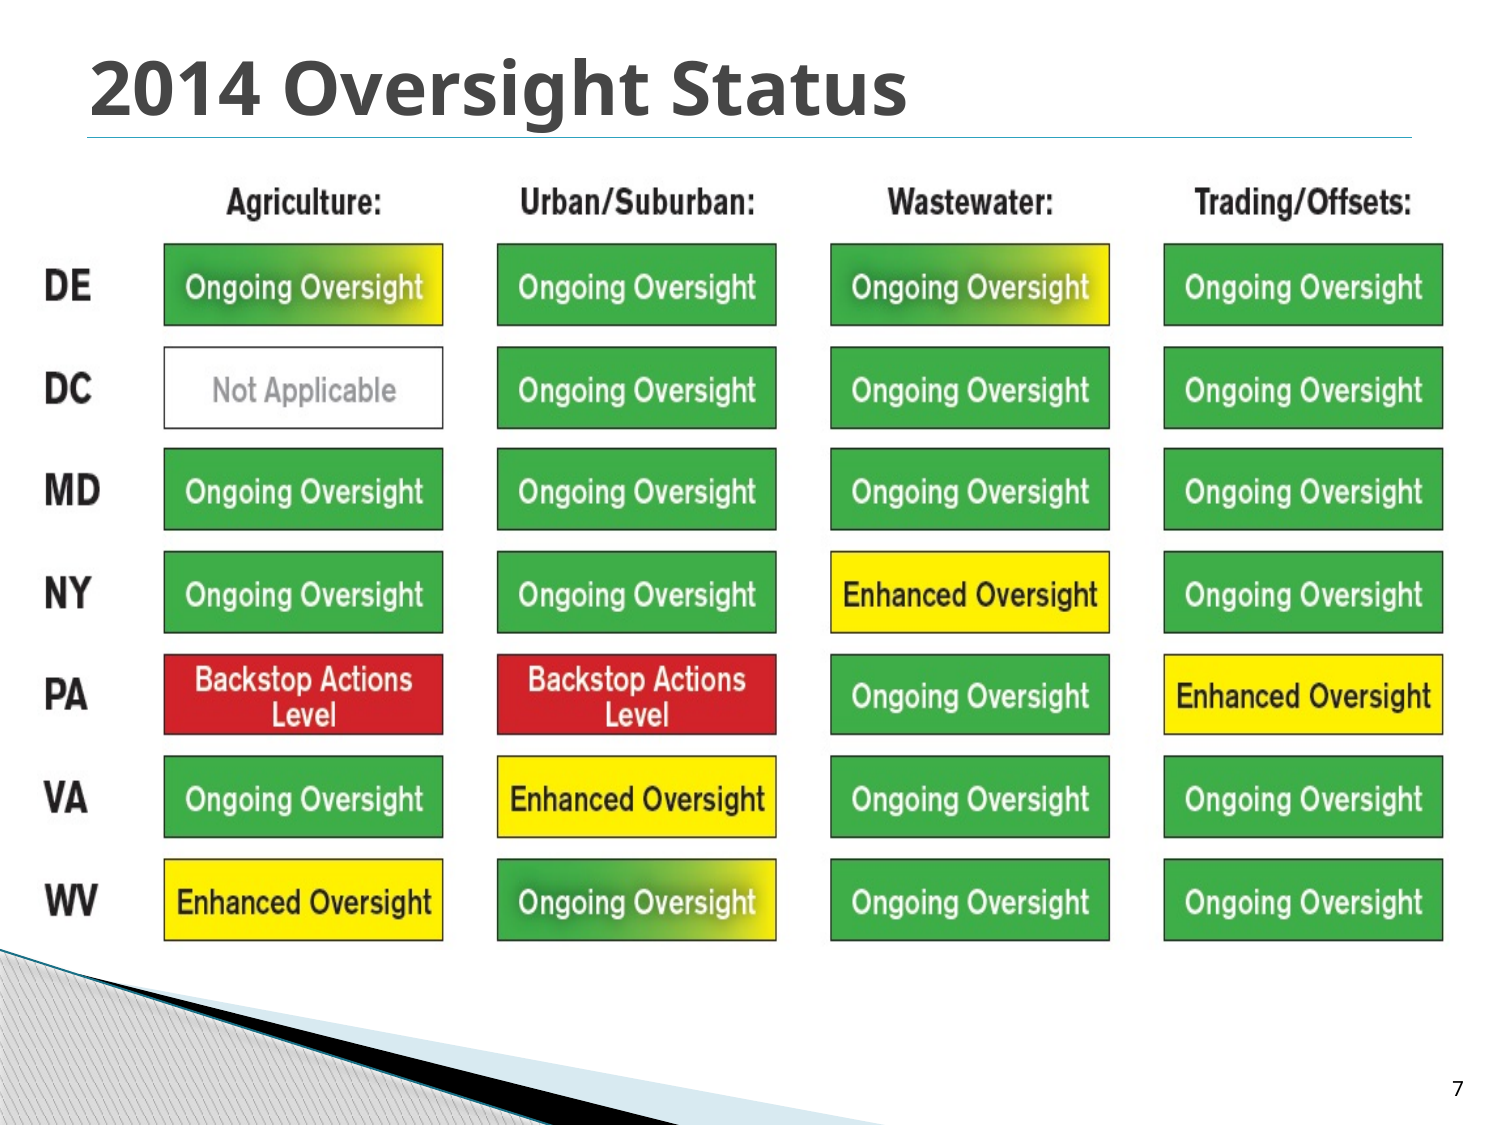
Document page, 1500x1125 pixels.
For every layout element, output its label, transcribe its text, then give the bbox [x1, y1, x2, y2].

title 2014 Oversight Status [75, 8, 1425, 163]
picture [37, 176, 1451, 951]
slide_number 7 [1418, 1051, 1479, 1112]
